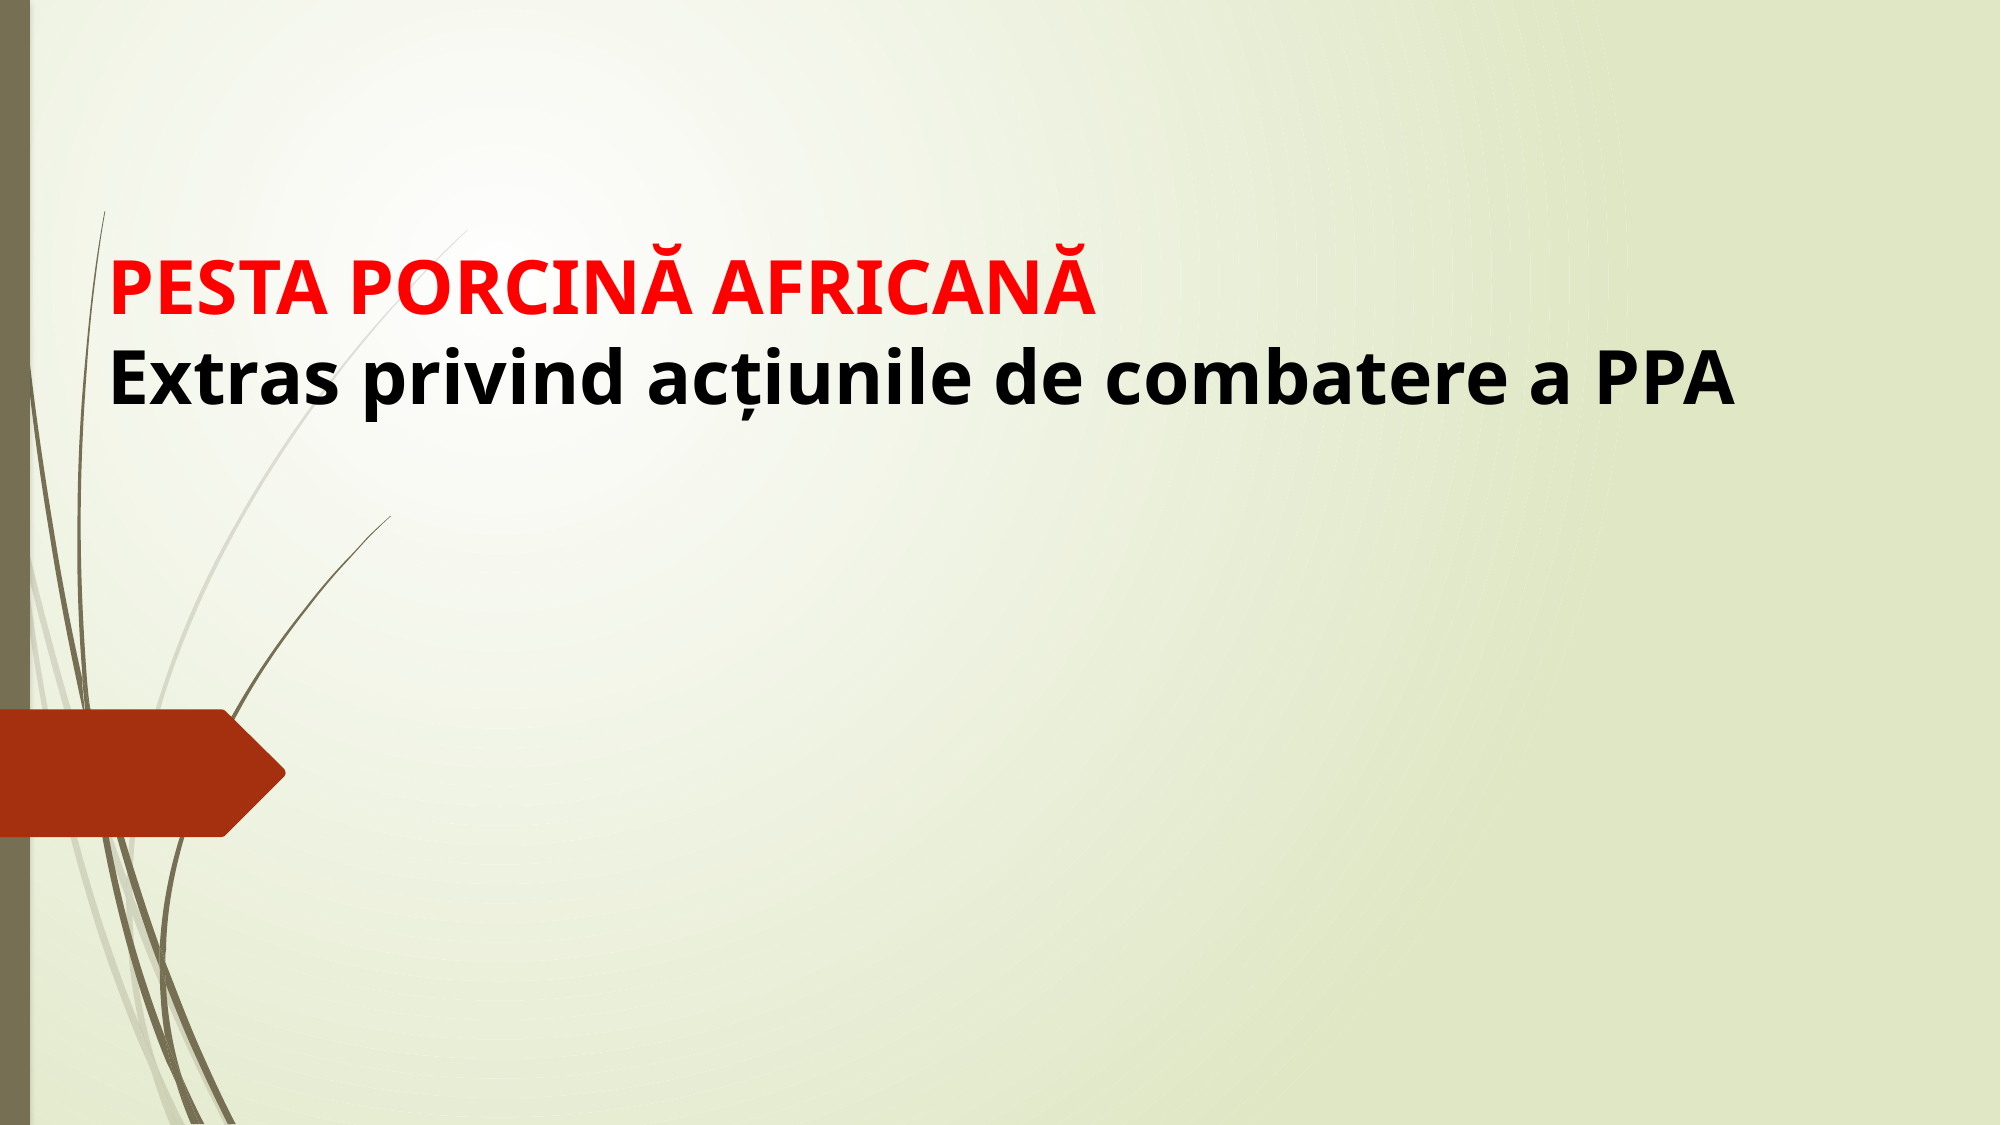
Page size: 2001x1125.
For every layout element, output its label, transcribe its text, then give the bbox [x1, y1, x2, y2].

title PESTA PORCINĂ AFRICANĂ Extras privind acțiunile de combatere a PPA [92, 41, 1777, 427]
